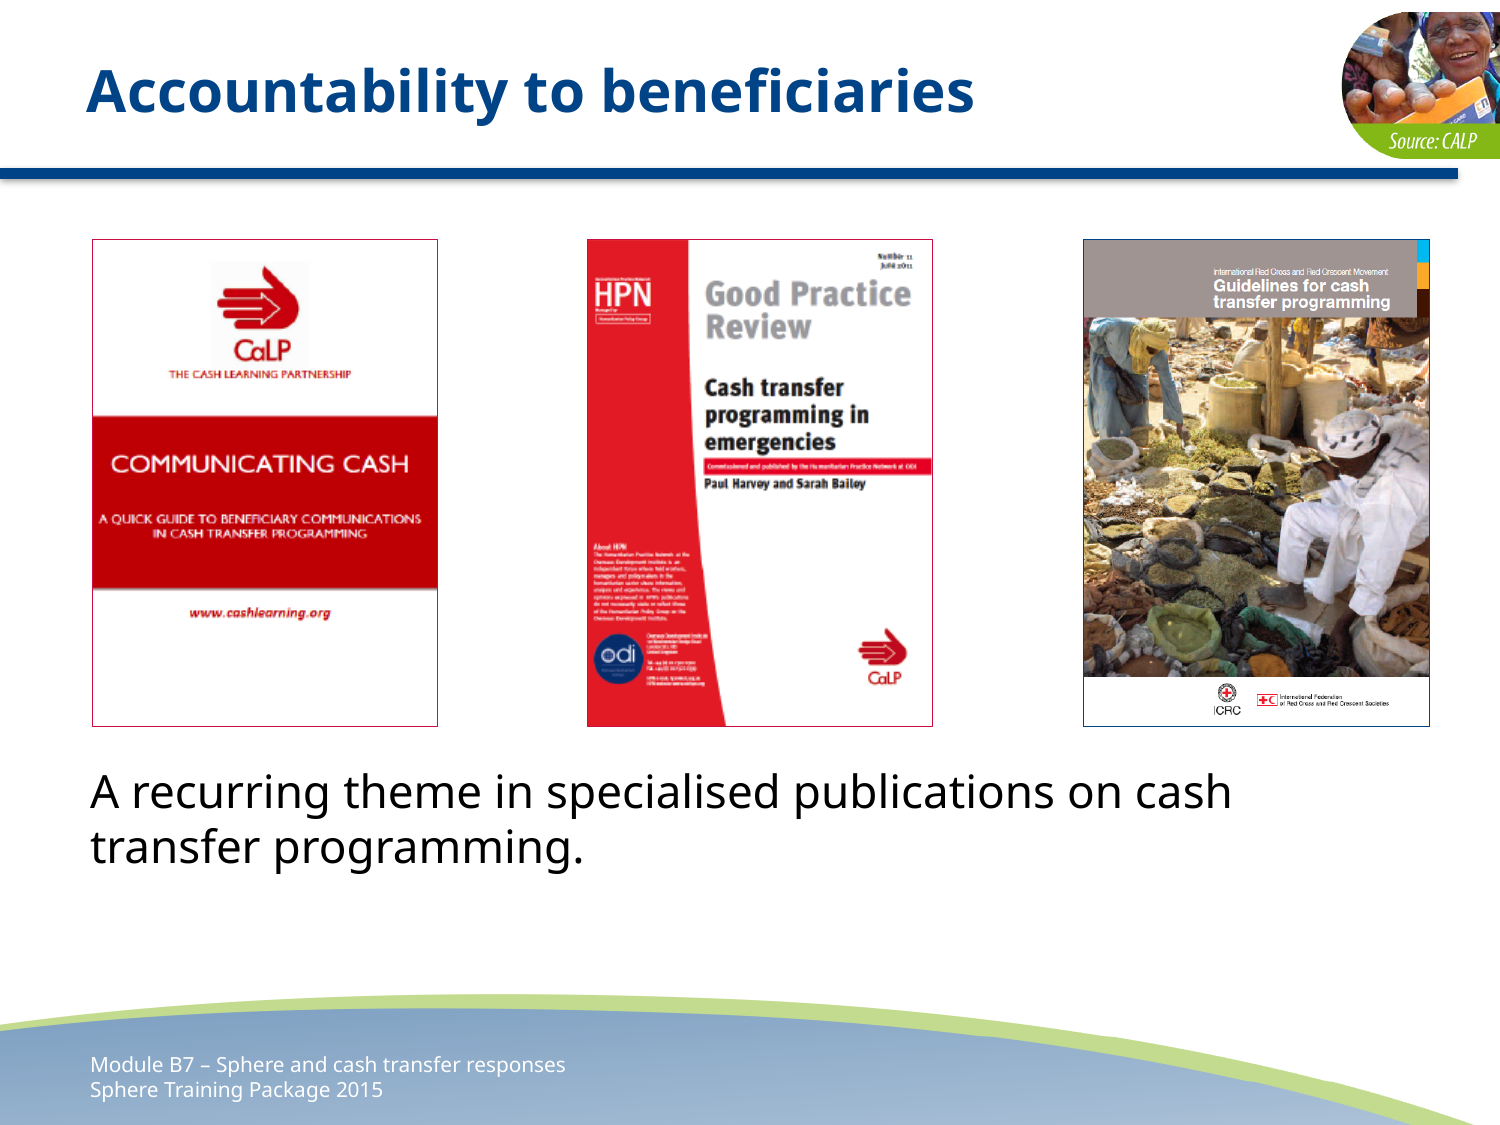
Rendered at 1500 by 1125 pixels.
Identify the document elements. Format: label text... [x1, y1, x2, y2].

picture [92, 239, 438, 726]
picture [588, 239, 933, 726]
picture [0, 992, 1500, 1125]
picture [1083, 239, 1430, 726]
list A recurring theme in specialised publications on cash transfer programming. [75, 755, 1429, 933]
footer Module B7 – Sphere and cash transfer responses Sphere Training Package 2015 [75, 1046, 1072, 1107]
title Accountability to beneficiaries [75, 0, 1335, 178]
picture [1335, 12, 1500, 159]
